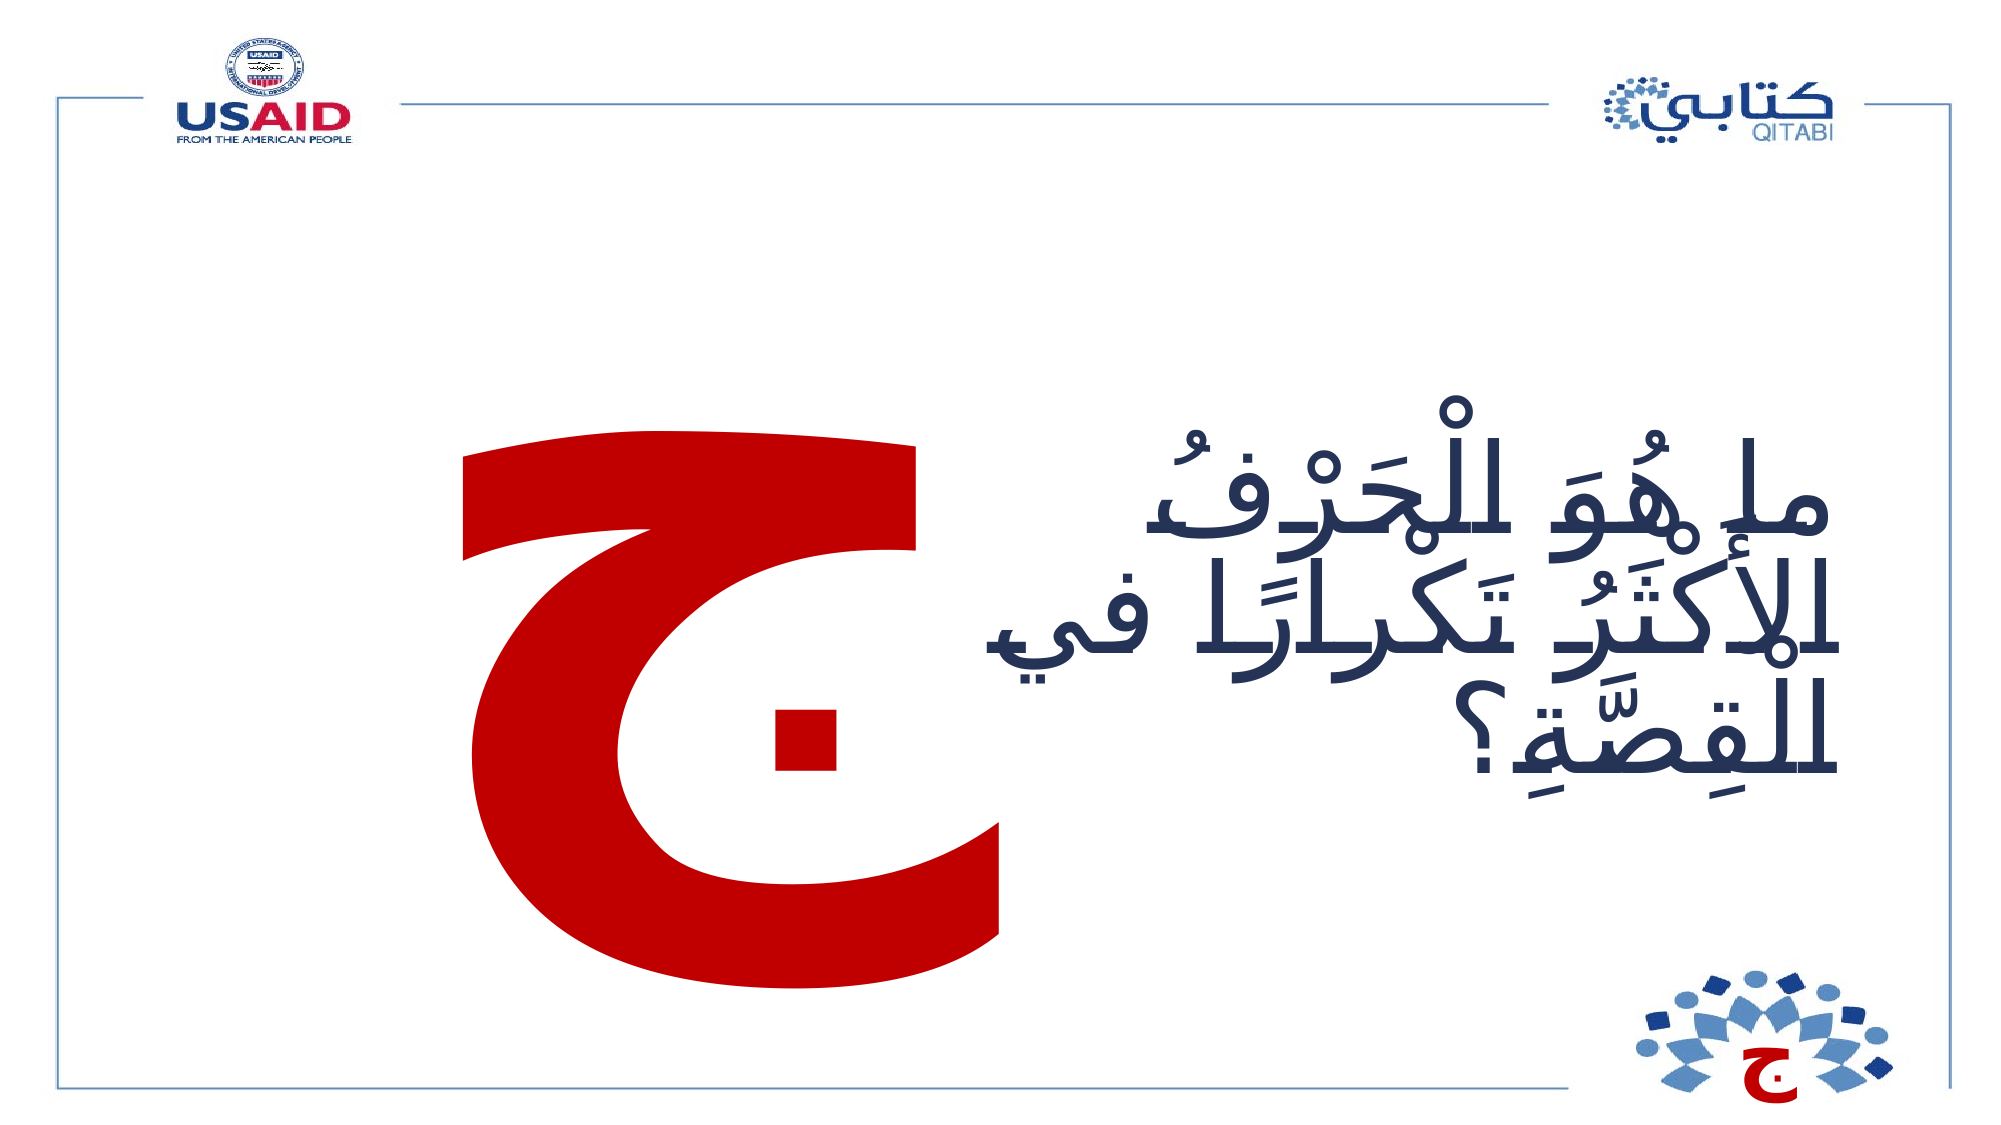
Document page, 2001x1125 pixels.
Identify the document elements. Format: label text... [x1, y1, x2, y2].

text_box ج [1722, 992, 1813, 1108]
text_box ما هُوَ الْحَرْفُ الأَكْثَرُ تَكْرارًا في الْقِصَّةِ؟ [943, 429, 1853, 805]
picture [0, 1, 2000, 1124]
text_box ج [385, 138, 842, 954]
